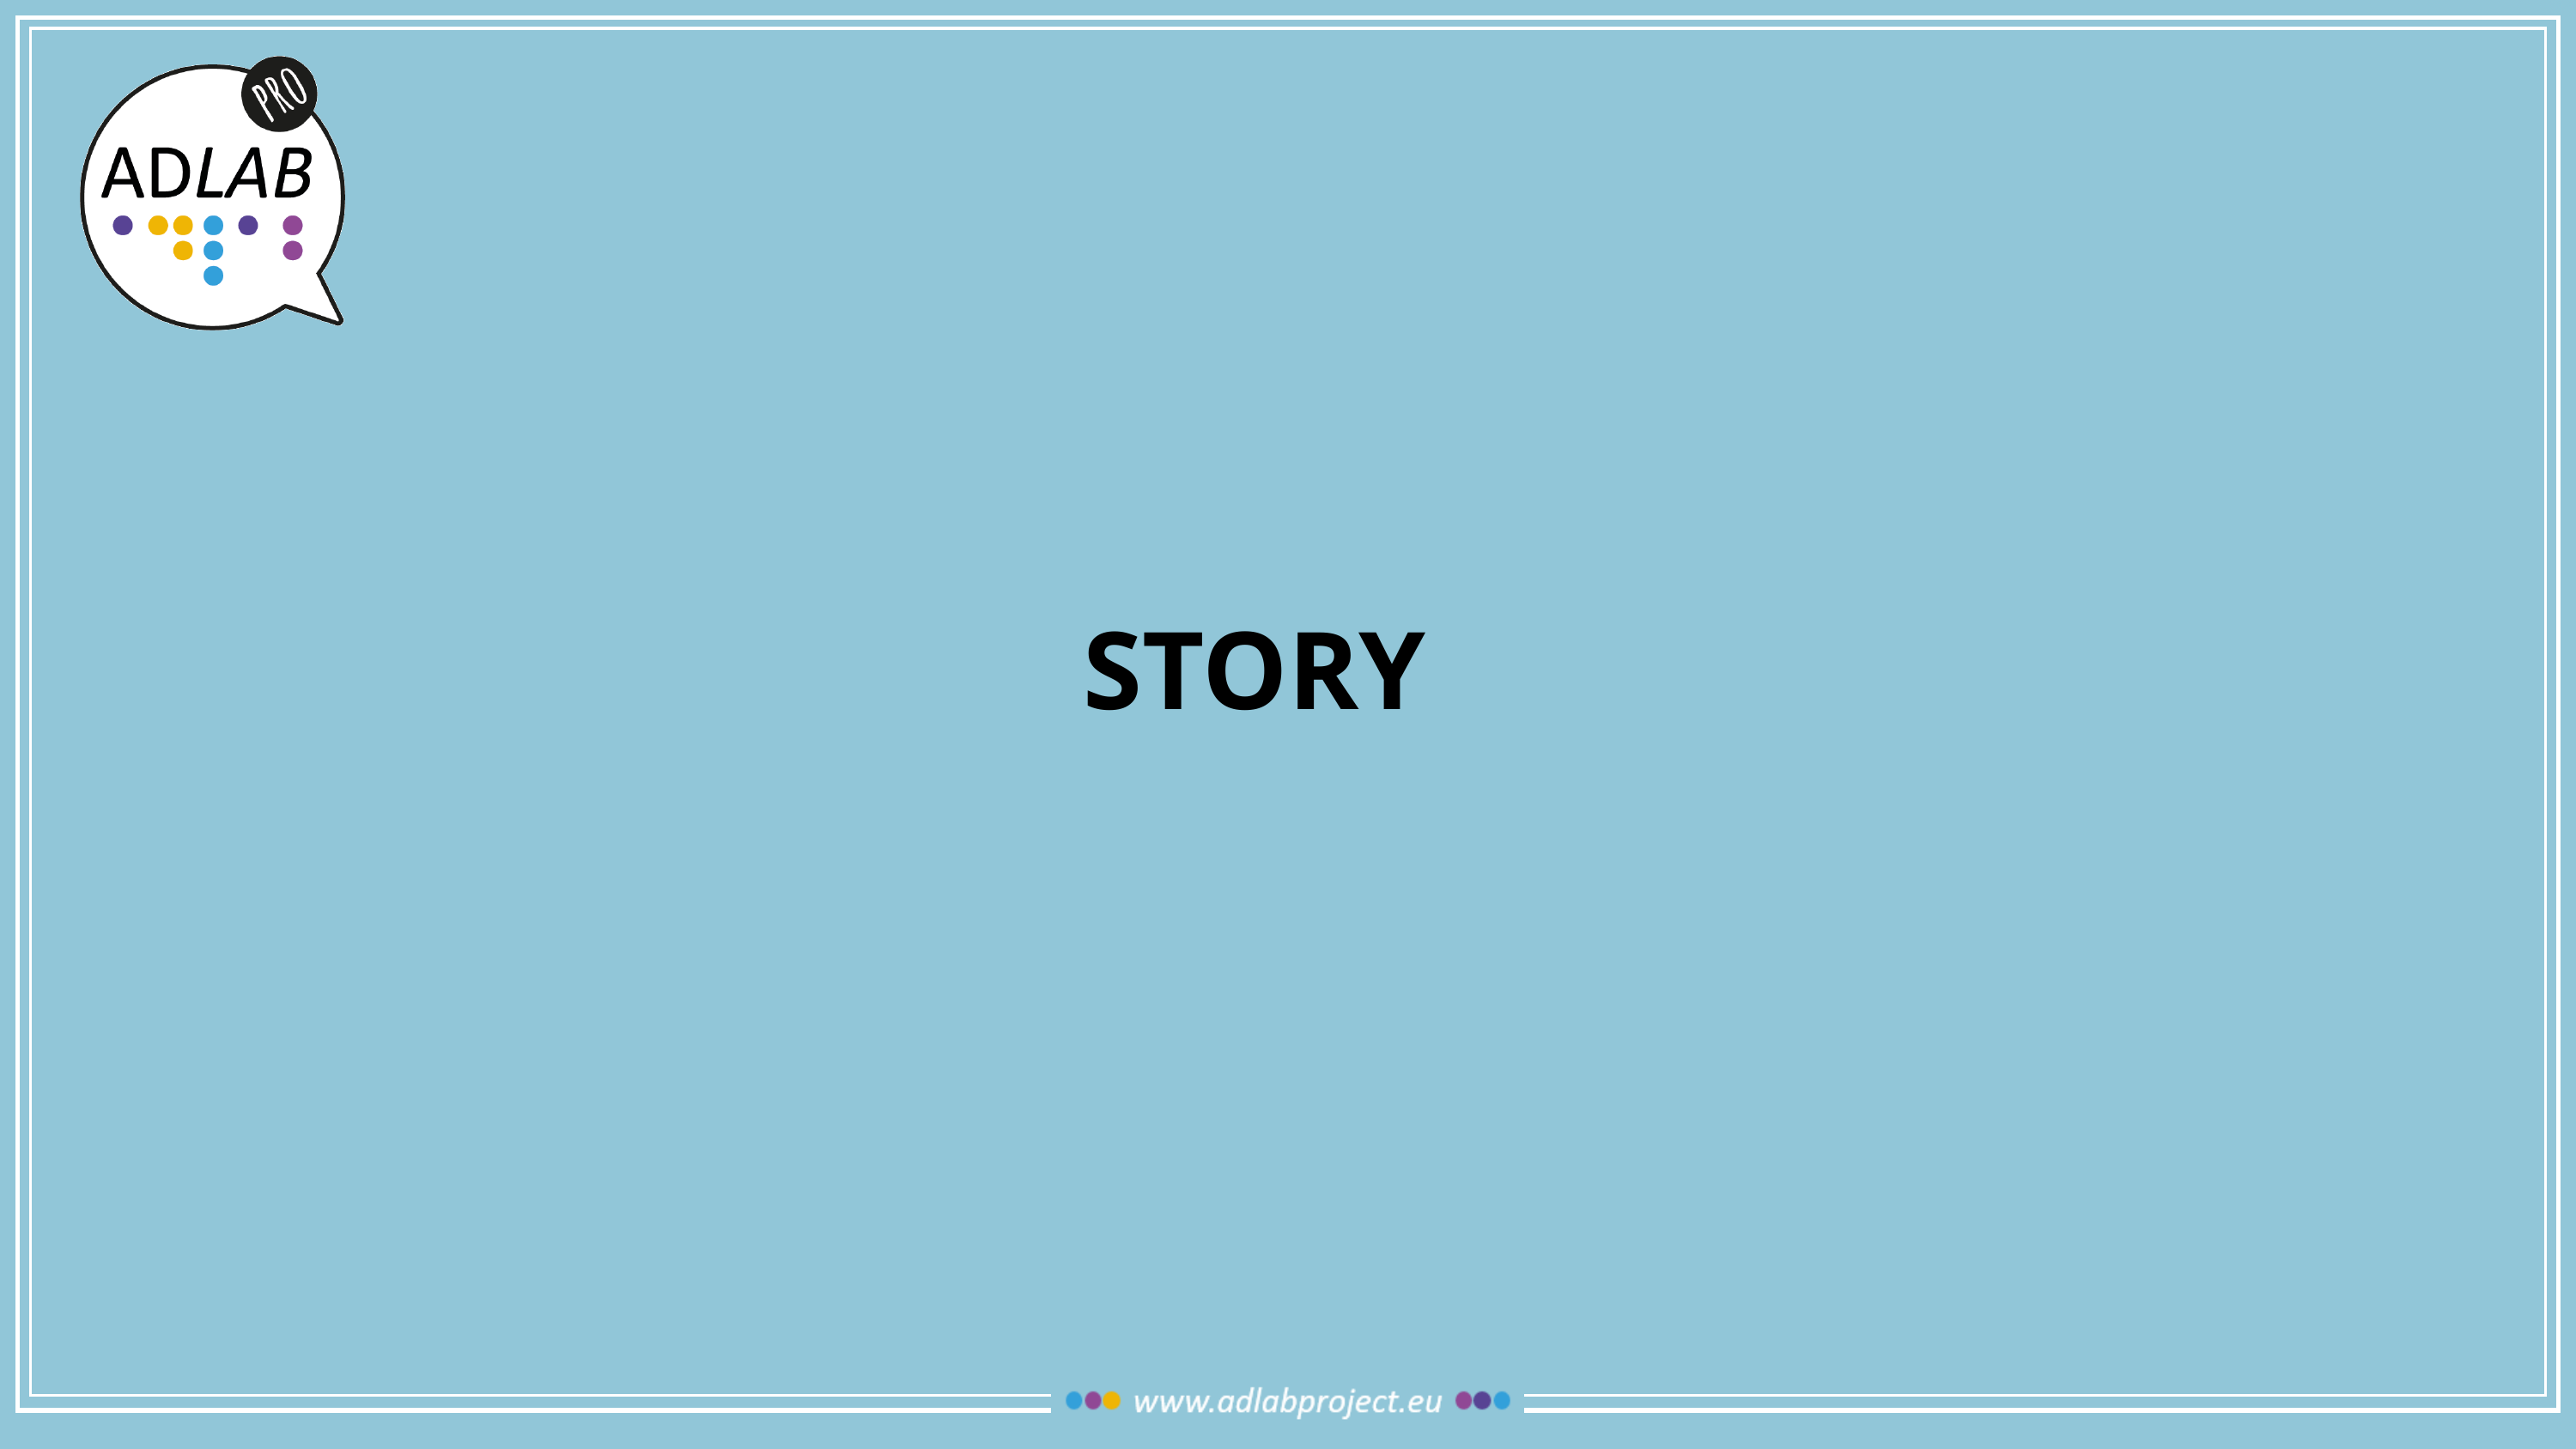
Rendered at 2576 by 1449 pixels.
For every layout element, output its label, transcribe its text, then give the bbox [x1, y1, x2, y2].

picture [72, 49, 353, 330]
title story [0, 535, 2576, 815]
picture [1051, 1378, 1524, 1429]
